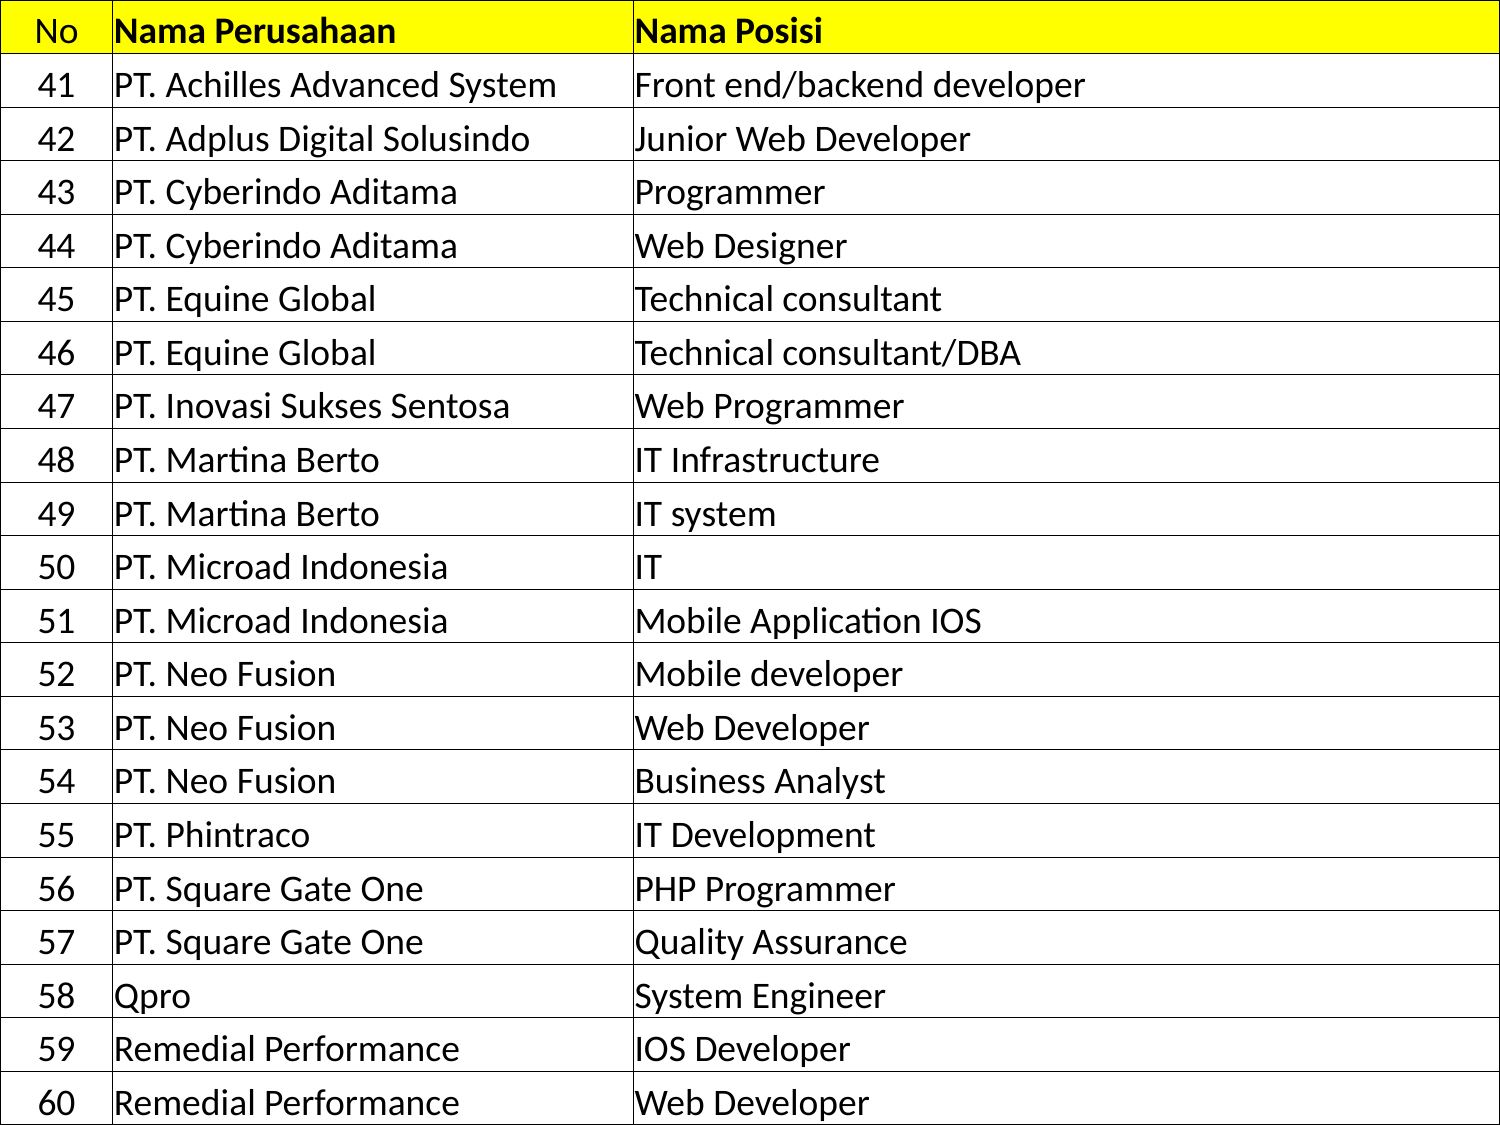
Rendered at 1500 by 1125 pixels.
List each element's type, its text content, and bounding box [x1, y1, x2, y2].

table_cell PT. Neo Fusion [113, 697, 633, 749]
table_cell PT. Neo Fusion [113, 643, 633, 696]
table_cell 42 [1, 108, 112, 160]
table_cell PT. Phintraco [113, 804, 633, 857]
table_cell 41 [1, 54, 112, 107]
table_cell 52 [1, 643, 112, 696]
table_cell 58 [1, 965, 112, 1017]
table_cell Mobile Application IOS [634, 590, 1499, 642]
table_header Nama Perusahaan [113, 1, 633, 53]
table_cell Remedial Performance [113, 1018, 633, 1071]
table_cell PT. Achilles Advanced System [113, 54, 633, 107]
table_cell 51 [1, 590, 112, 642]
table_cell 44 [1, 215, 112, 267]
table_header Nama Posisi [634, 1, 1499, 53]
table_cell 45 [1, 268, 112, 321]
table_cell PT. Adplus Digital Solusindo [113, 108, 633, 160]
table_header No [1, 1, 112, 53]
table_cell 50 [1, 536, 112, 589]
table_cell 55 [1, 804, 112, 857]
table_cell Web Developer [634, 1072, 1499, 1124]
table_cell 53 [1, 697, 112, 749]
table_cell Technical consultant [634, 268, 1499, 321]
table_cell PT. Cyberindo Aditama [113, 161, 633, 214]
table_cell Programmer [634, 161, 1499, 214]
table_cell PT. Martina Berto [113, 429, 633, 482]
table_cell Web Developer [634, 697, 1499, 749]
table_cell 57 [1, 911, 112, 964]
table_cell PT. Microad Indonesia [113, 590, 633, 642]
table_cell 49 [1, 483, 112, 535]
table_cell System Engineer [634, 965, 1499, 1017]
table_cell PT. Equine Global [113, 268, 633, 321]
table_cell Web Programmer [634, 375, 1499, 428]
table_cell 56 [1, 858, 112, 910]
table_cell PT. Microad Indonesia [113, 536, 633, 589]
table_cell PT. Square Gate One [113, 858, 633, 910]
table_cell PT. Square Gate One [113, 911, 633, 964]
table_cell Mobile developer [634, 643, 1499, 696]
table_cell PT. Neo Fusion [113, 750, 633, 803]
table_cell Quality Assurance [634, 911, 1499, 964]
table_cell Technical consultant/DBA [634, 322, 1499, 374]
table_cell PHP Programmer [634, 858, 1499, 910]
table_cell PT. Cyberindo Aditama [113, 215, 633, 267]
table_cell 47 [1, 375, 112, 428]
table_cell 60 [1, 1072, 112, 1124]
table_cell IT system [634, 483, 1499, 535]
table_cell IT Development [634, 804, 1499, 857]
table_cell Qpro [113, 965, 633, 1017]
table_cell 59 [1, 1018, 112, 1071]
table_cell IT [634, 536, 1499, 589]
table_cell 48 [1, 429, 112, 482]
table_cell 46 [1, 322, 112, 374]
table_cell PT. Martina Berto [113, 483, 633, 535]
table_cell Web Designer [634, 215, 1499, 267]
table_cell 43 [1, 161, 112, 214]
table_cell PT. Equine Global [113, 322, 633, 374]
table_cell Front end/backend developer [634, 54, 1499, 107]
table_cell Junior Web Developer [634, 108, 1499, 160]
table_cell Business Analyst [634, 750, 1499, 803]
table_cell IOS Developer [634, 1018, 1499, 1071]
table_cell 54 [1, 750, 112, 803]
table_cell PT. Inovasi Sukses Sentosa [113, 375, 633, 428]
table_cell Remedial Performance [113, 1072, 633, 1124]
table_cell IT Infrastructure [634, 429, 1499, 482]
